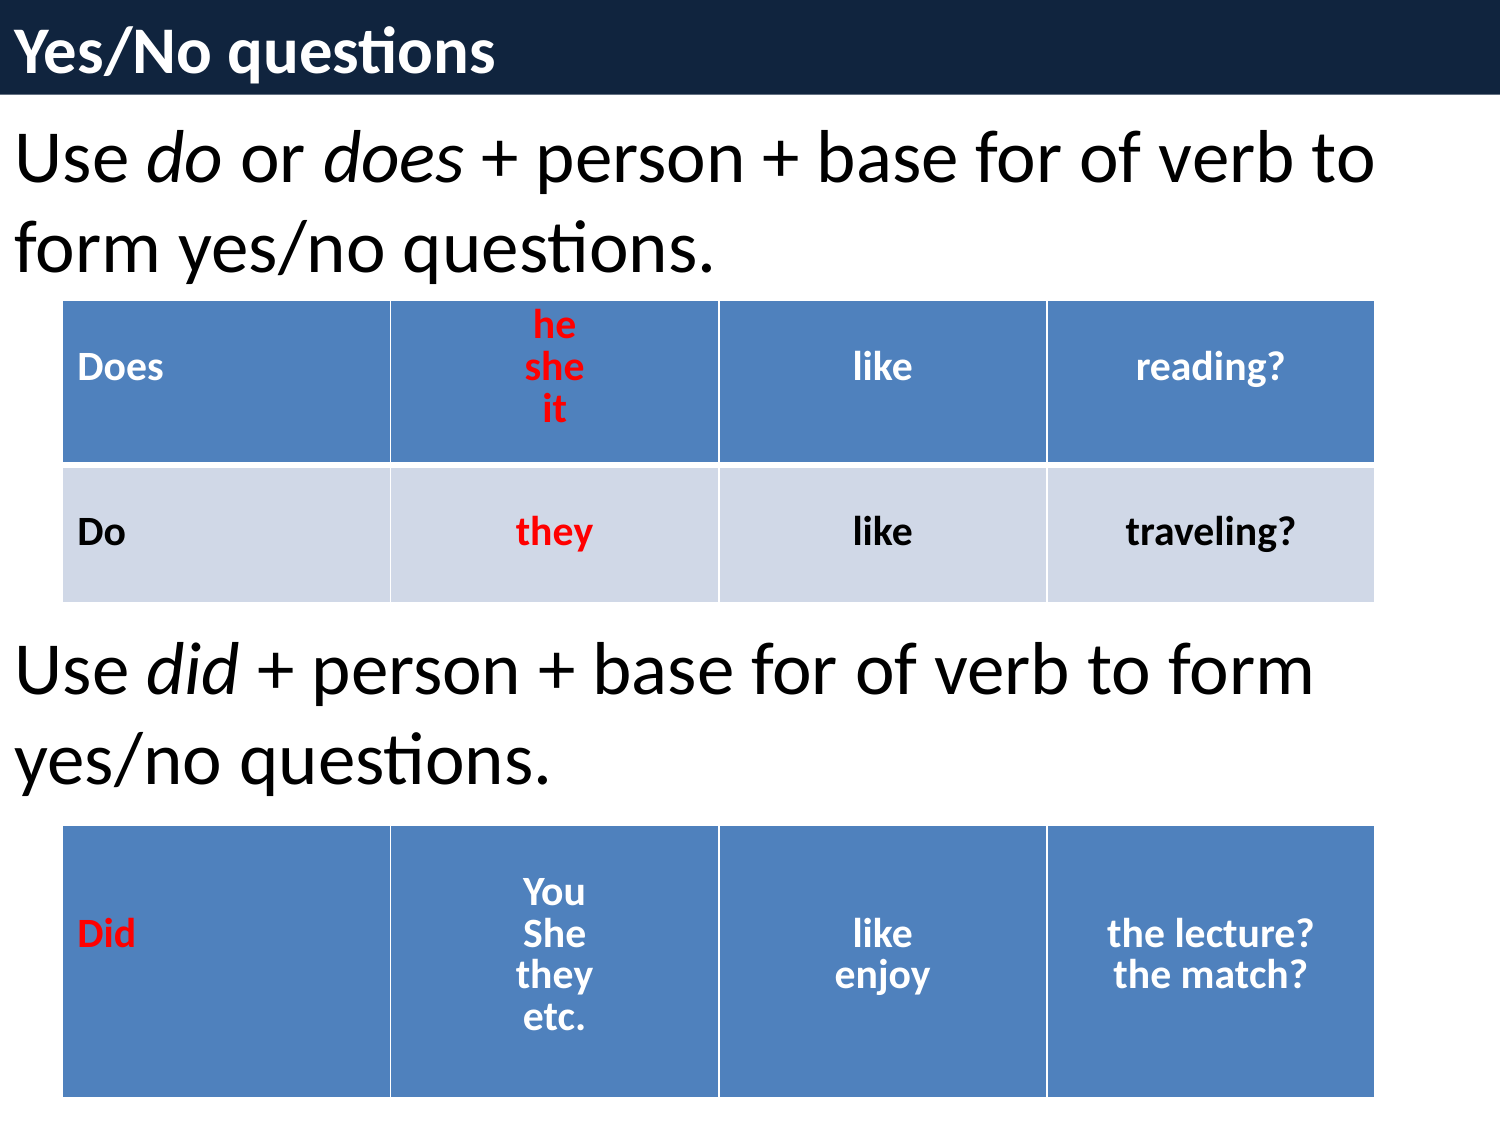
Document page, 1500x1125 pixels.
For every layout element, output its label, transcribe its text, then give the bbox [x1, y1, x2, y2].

table_header like enjoy [720, 826, 1046, 1097]
table_header like [720, 301, 1046, 462]
table_header You She they etc. [391, 826, 718, 1097]
table_header the lecture? the match? [1048, 826, 1374, 1097]
table_cell Do [63, 468, 390, 602]
table_cell traveling? [1048, 468, 1374, 602]
table_header Does [63, 301, 390, 462]
table_cell they [391, 468, 718, 602]
table_header Did [63, 826, 390, 1097]
table_header he she it [391, 301, 718, 462]
text_box Yes/No questions [0, 0, 1500, 95]
text_box Use did + person + base for of verb to form yes/no questions. [0, 612, 1500, 808]
table_cell like [720, 468, 1046, 602]
text_box Use do or does + person + base for of verb to form yes/no questions. [0, 99, 1500, 295]
table_header reading? [1048, 301, 1374, 462]
